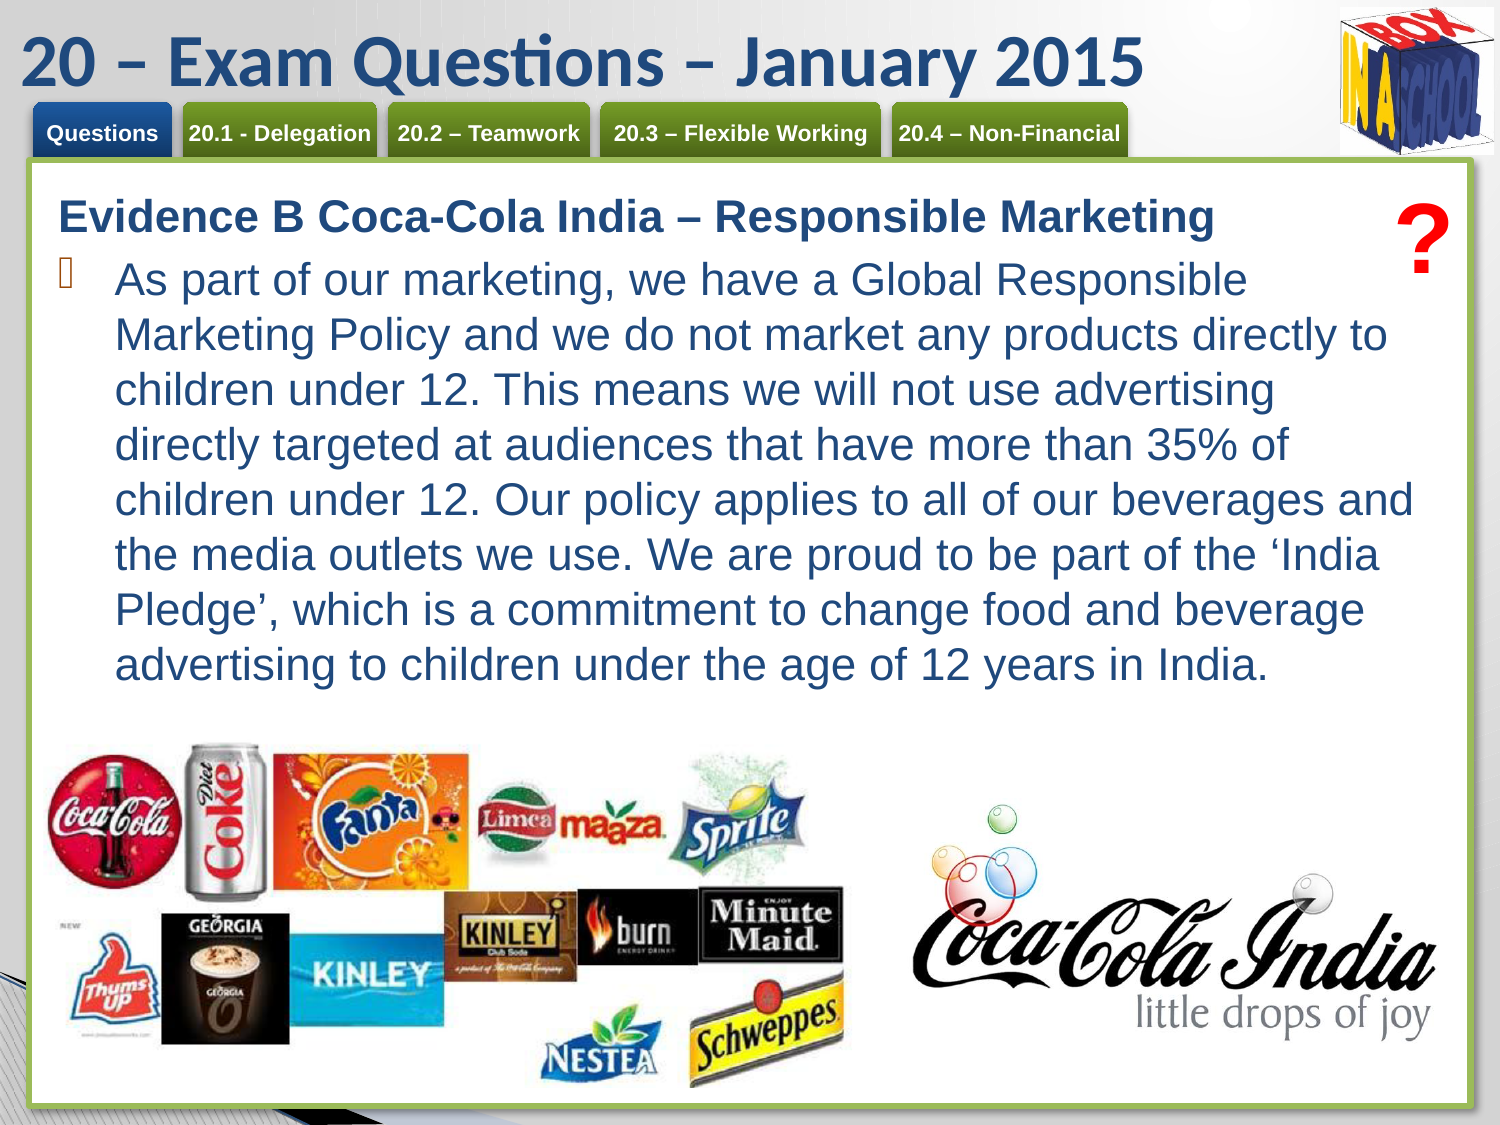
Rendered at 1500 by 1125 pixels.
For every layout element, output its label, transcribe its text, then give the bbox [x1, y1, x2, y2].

title 20 – Exam Questions – January 2015 [5, 11, 1270, 102]
picture [281, 1114, 303, 1125]
picture [43, 739, 1453, 1089]
text_box ? [1379, 166, 1470, 301]
picture [1340, 7, 1495, 155]
text_box Evidence B Coca-Cola India – Responsible Marketing As part of our marketing, we have a Global Responsible Marketing Policy and we do not market any products directly to children under 12. This means we will not use advertising directly targeted at audiences that have more than 35% of children under 12. Our policy applies to all of our beverages and the media outlets we use. We are proud to be part of the ‘India Pledge’, which is a commitment to change food and beverage advertising to children under the age of 12 years in India. [43, 179, 1447, 697]
